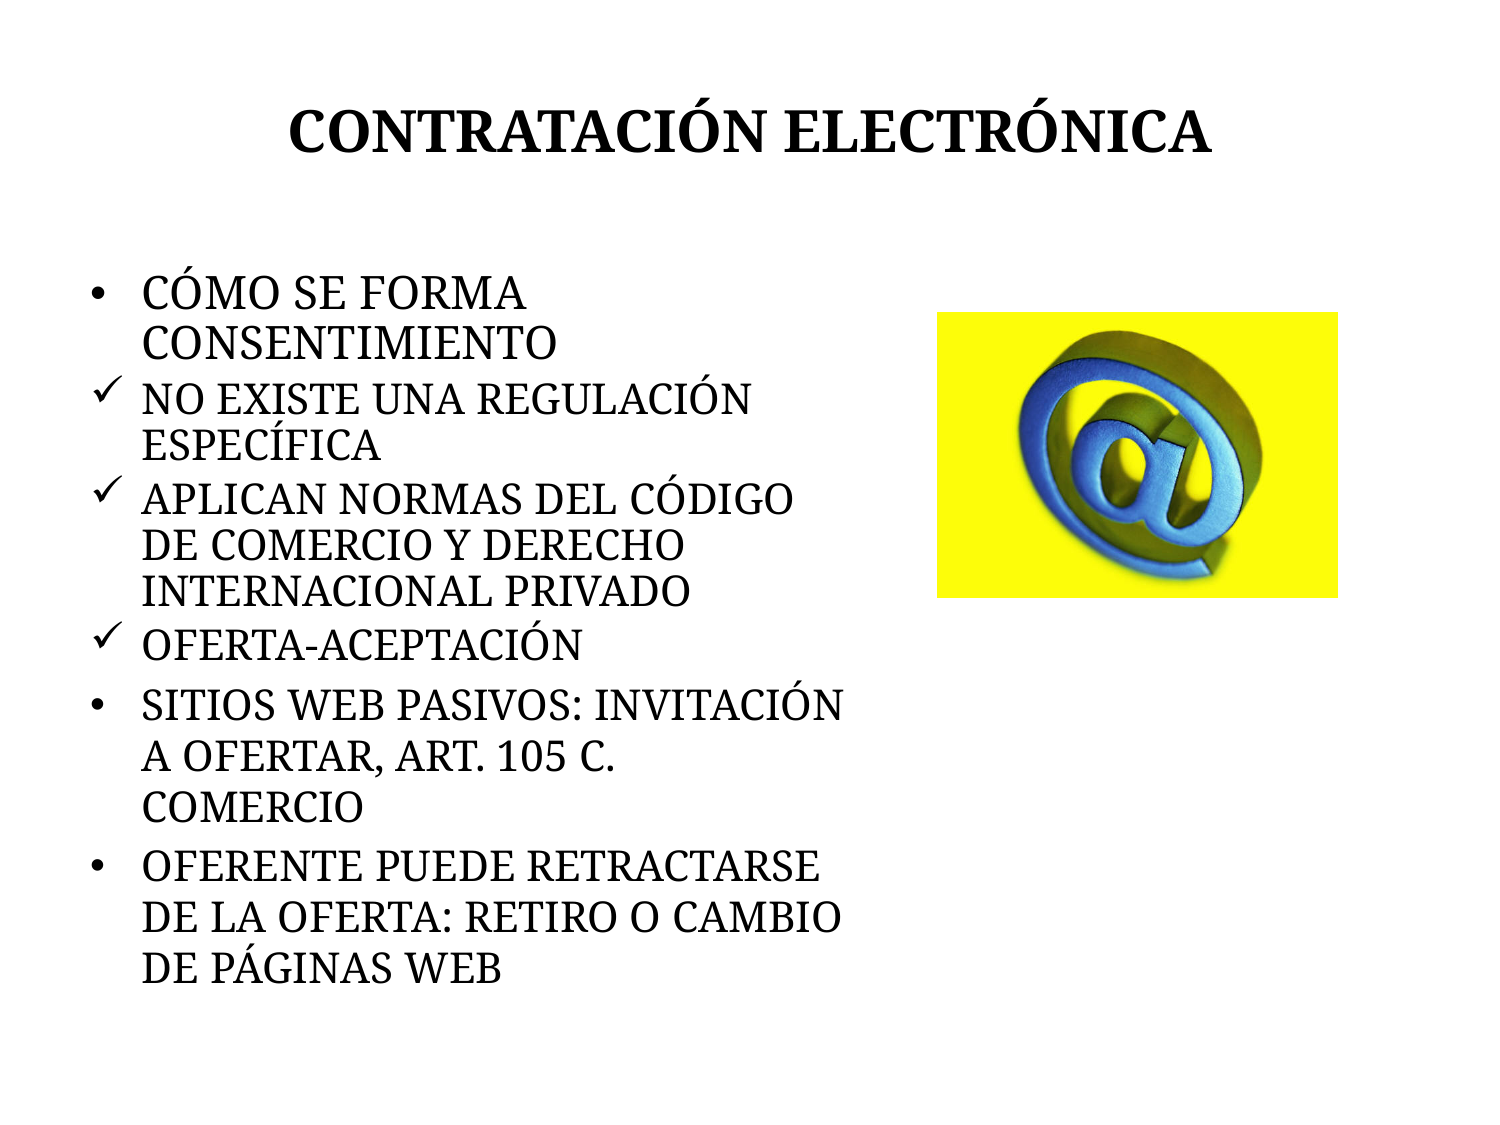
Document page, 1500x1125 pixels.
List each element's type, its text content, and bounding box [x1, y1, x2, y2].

list CÓMO SE FORMA CONSENTIMIENTO NO EXISTE UNA REGULACIÓN ESPECÍFICA APLICAN NORMAS DEL CÓDIGO DE COMERCIO Y DERECHO INTERNACIONAL PRIVADO OFERTA-ACEPTACIÓN SITIOS WEB PASIVOS: INVITACIÓN A OFERTAR, ART. 105 C. COMERCIO OFERENTE PUEDE RETRACTARSE DE LA OFERTA: RETIRO O CAMBIO DE PÁGINAS WEB [75, 262, 863, 1005]
title CONTRATACIÓN ELECTRÓNICA [75, 45, 1425, 213]
picture [937, 312, 1338, 599]
